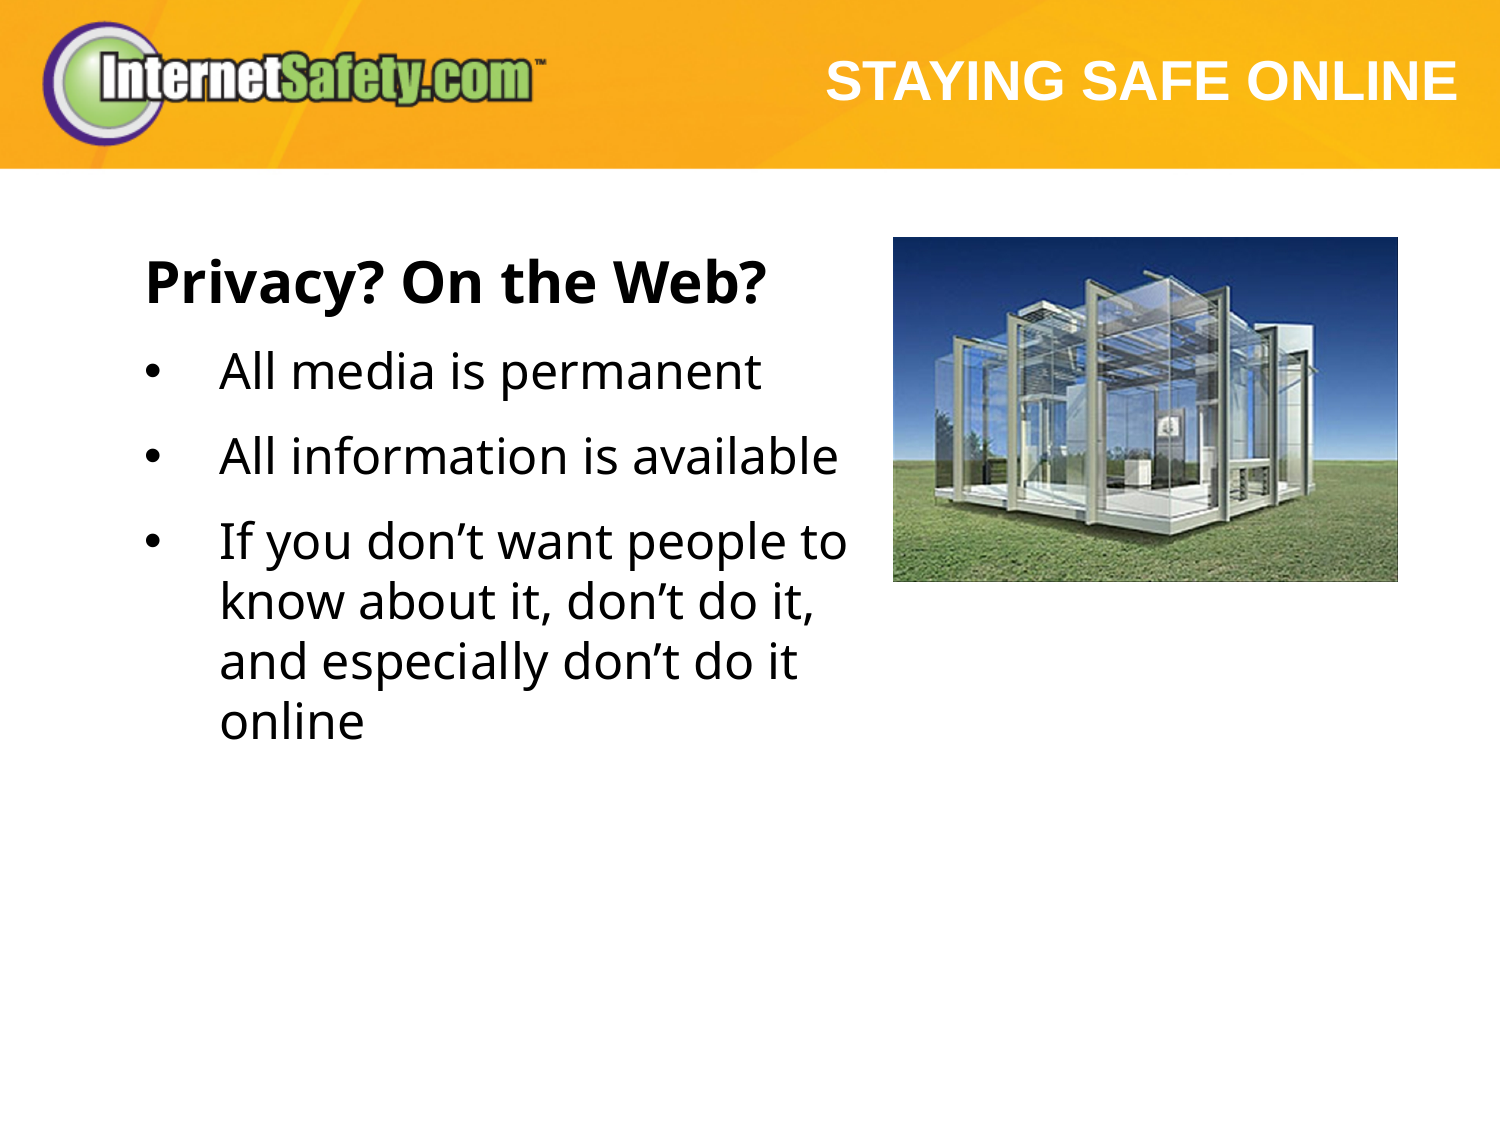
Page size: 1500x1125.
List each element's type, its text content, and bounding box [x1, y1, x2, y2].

text_box Staying safe online [564, 36, 1474, 119]
text_box Privacy? On the Web? All media is permanent All information is available If you don’t want people to know about it, don’t do it, and especially don’t do it online [129, 237, 865, 1031]
picture [0, 0, 1500, 1125]
